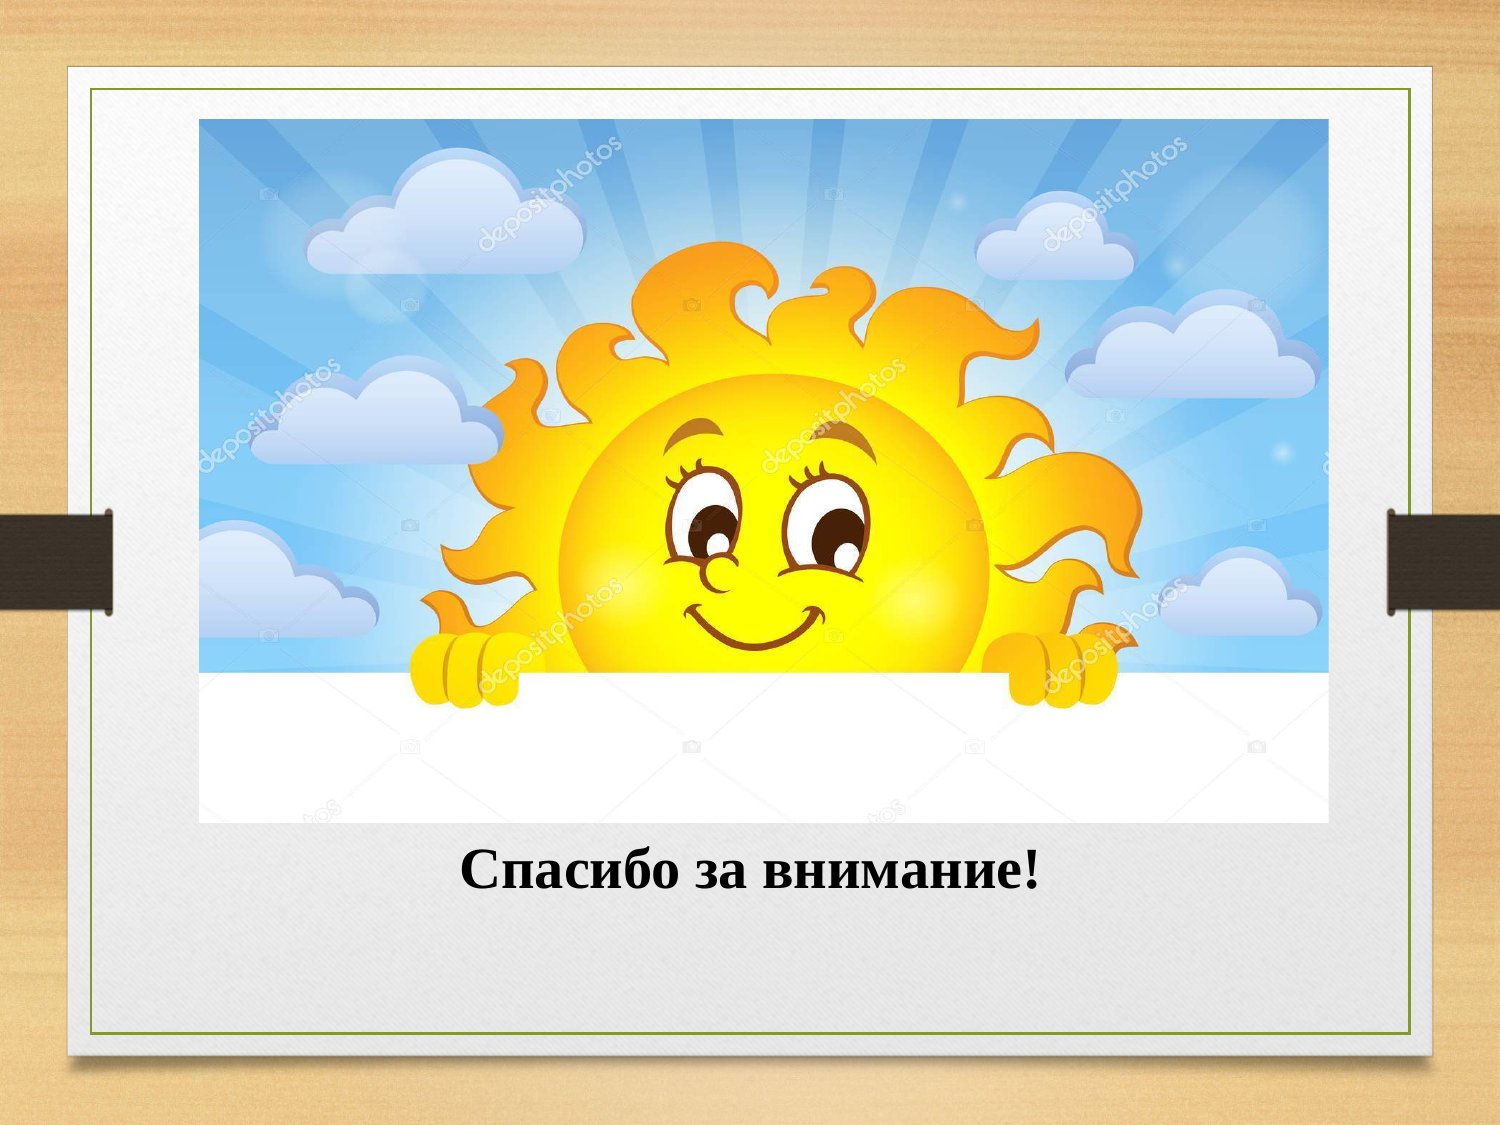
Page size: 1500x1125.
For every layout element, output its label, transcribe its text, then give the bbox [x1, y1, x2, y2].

list Спасибо за внимание! [209, 823, 1292, 1002]
picture [0, 0, 1500, 1125]
